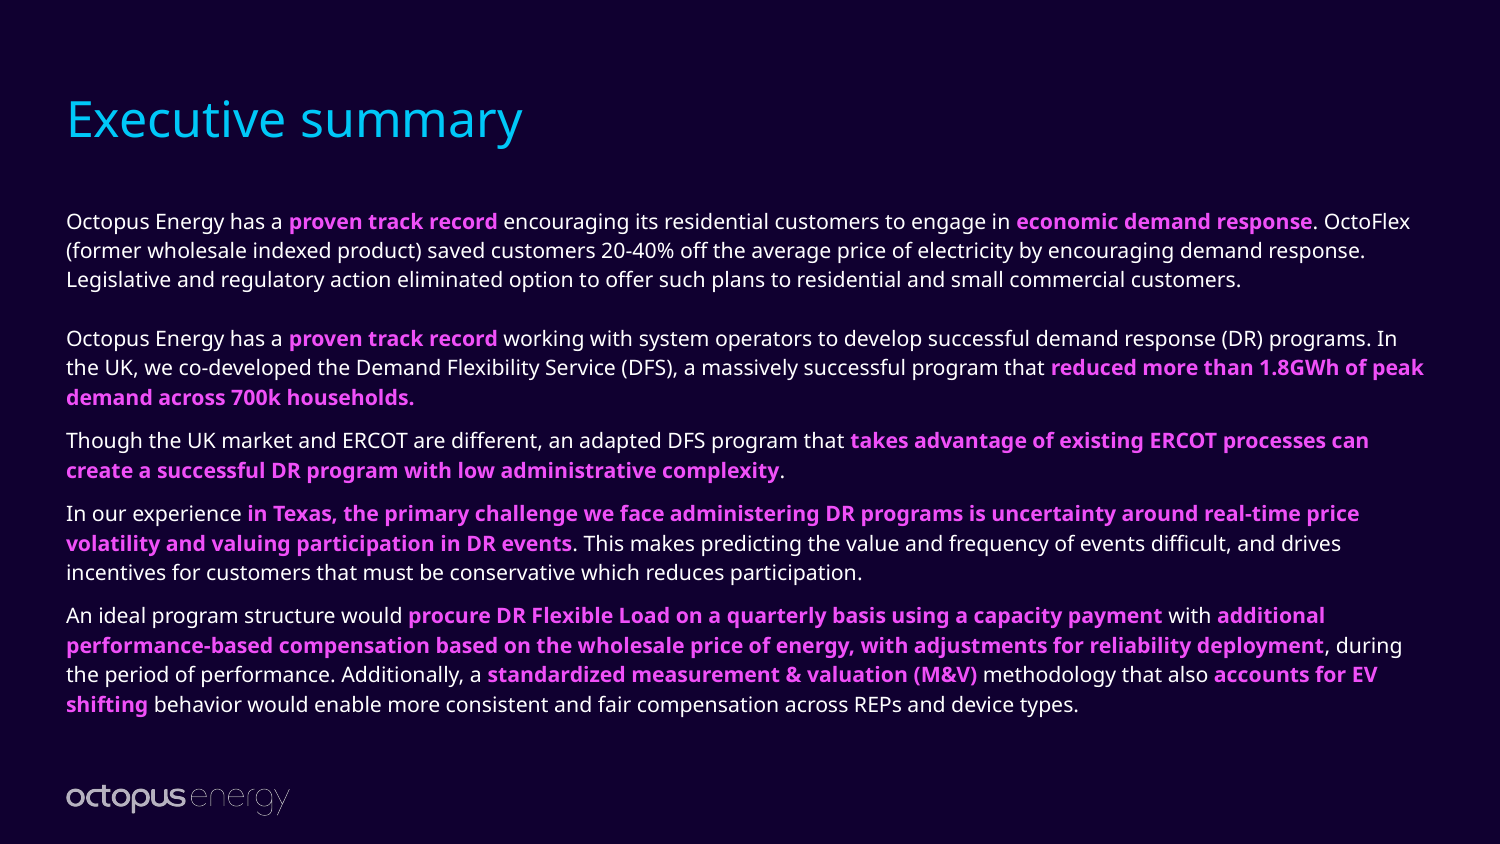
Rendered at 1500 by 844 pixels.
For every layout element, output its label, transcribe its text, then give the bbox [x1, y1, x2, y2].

picture [58, 766, 299, 832]
title Executive summary [51, 72, 1449, 167]
list Octopus Energy has a proven track record encouraging its residential customers to engage in economic demand response. OctoFlex (former wholesale indexed product) saved customers 20-40% off the average price of electricity by encouraging demand response. Legislative and regulatory action eliminated option to offer such plans to residential and small commercial customers. Octopus Energy has a proven track record working with system operators to develop successful demand response (DR) programs. In the UK, we co-developed the Demand Flexibility Service (DFS), a massively successful program that reduced more than 1.8GWh of peak demand across 700k households. Though the UK market and ERCOT are different, an adapted DFS program that takes advantage of existing ERCOT processes can create a successful DR program with low administrative complexity. In our experience in Texas, the primary challenge we face administering DR programs is uncertainty around real-time price volatility and valuing participation in DR events. This makes predicting the value and frequency of events difficult, and drives incentives for customers that must be conservative which reduces participation. An ideal program structure would procure DR Flexible Load on a quarterly basis using a capacity payment with additional performance-based compensation based on the wholesale price of energy, with adjustments for reliability deployment, during the period of performance. Additionally, a standardized measurement & valuation (M&V) methodology that also accounts for EV shifting behavior would enable more consistent and fair compensation across REPs and device types. [51, 189, 1442, 750]
